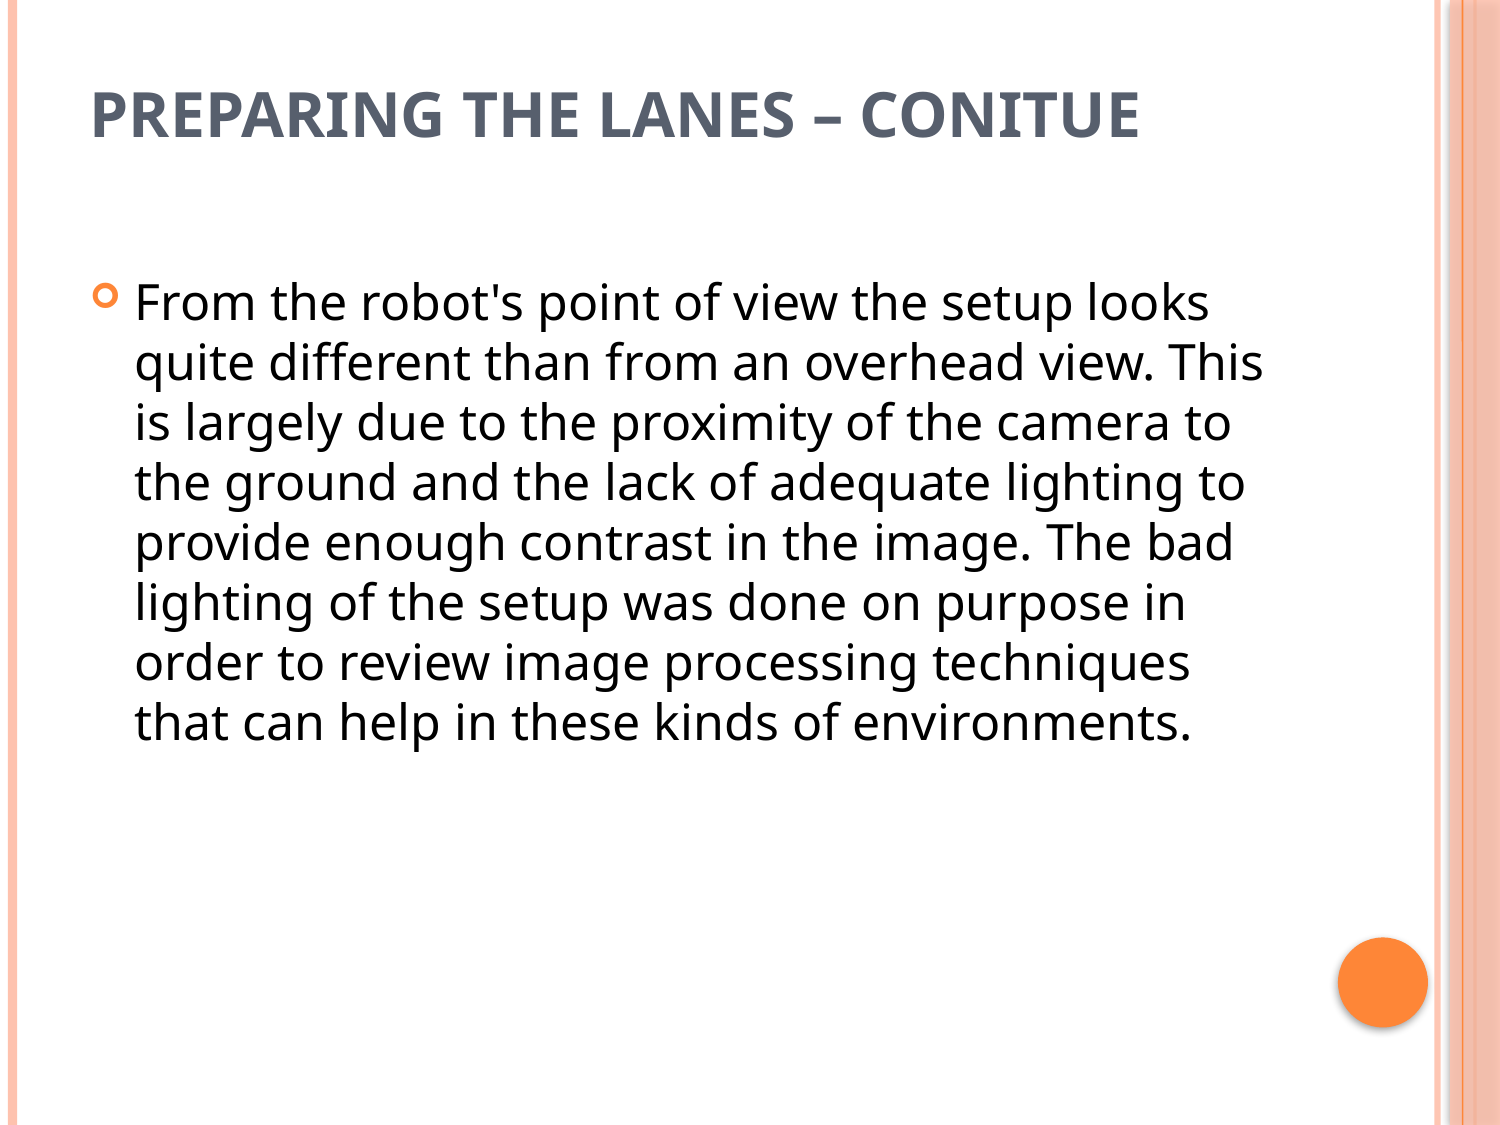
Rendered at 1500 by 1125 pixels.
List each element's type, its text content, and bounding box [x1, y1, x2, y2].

list From the robot's point of view the setup looks quite different than from an overhead view. This is largely due to the proximity of the camera to the ground and the lack of adequate lighting to provide enough contrast in the image. The bad lighting of the setup was done on purpose in order to review image processing techniques that can help in these kinds of environments. [75, 262, 1300, 1062]
title Preparing the lanes – Conitue [75, 45, 1300, 233]
